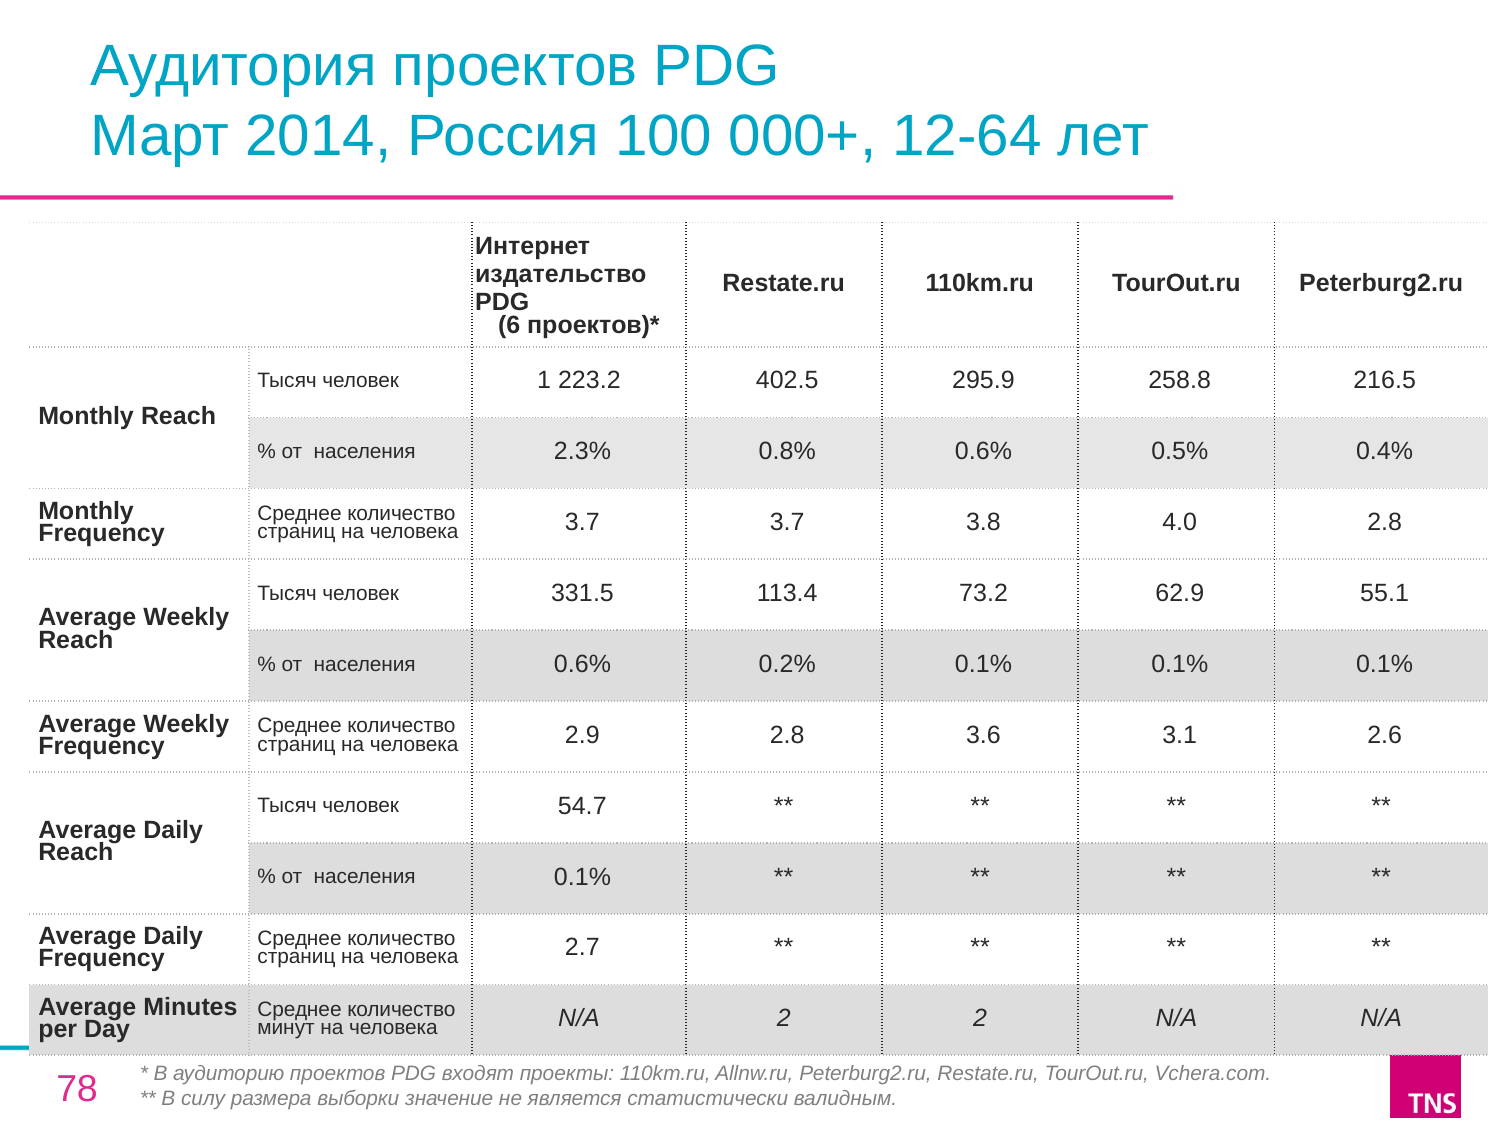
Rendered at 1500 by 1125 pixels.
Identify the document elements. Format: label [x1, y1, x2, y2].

title [74, 8, 1476, 187]
table_cell [29, 347, 1488, 1055]
text_box [124, 1052, 1463, 1117]
table_header [29, 223, 1488, 347]
picture [0, 0, 1500, 1125]
slide_number [40, 1055, 392, 1125]
